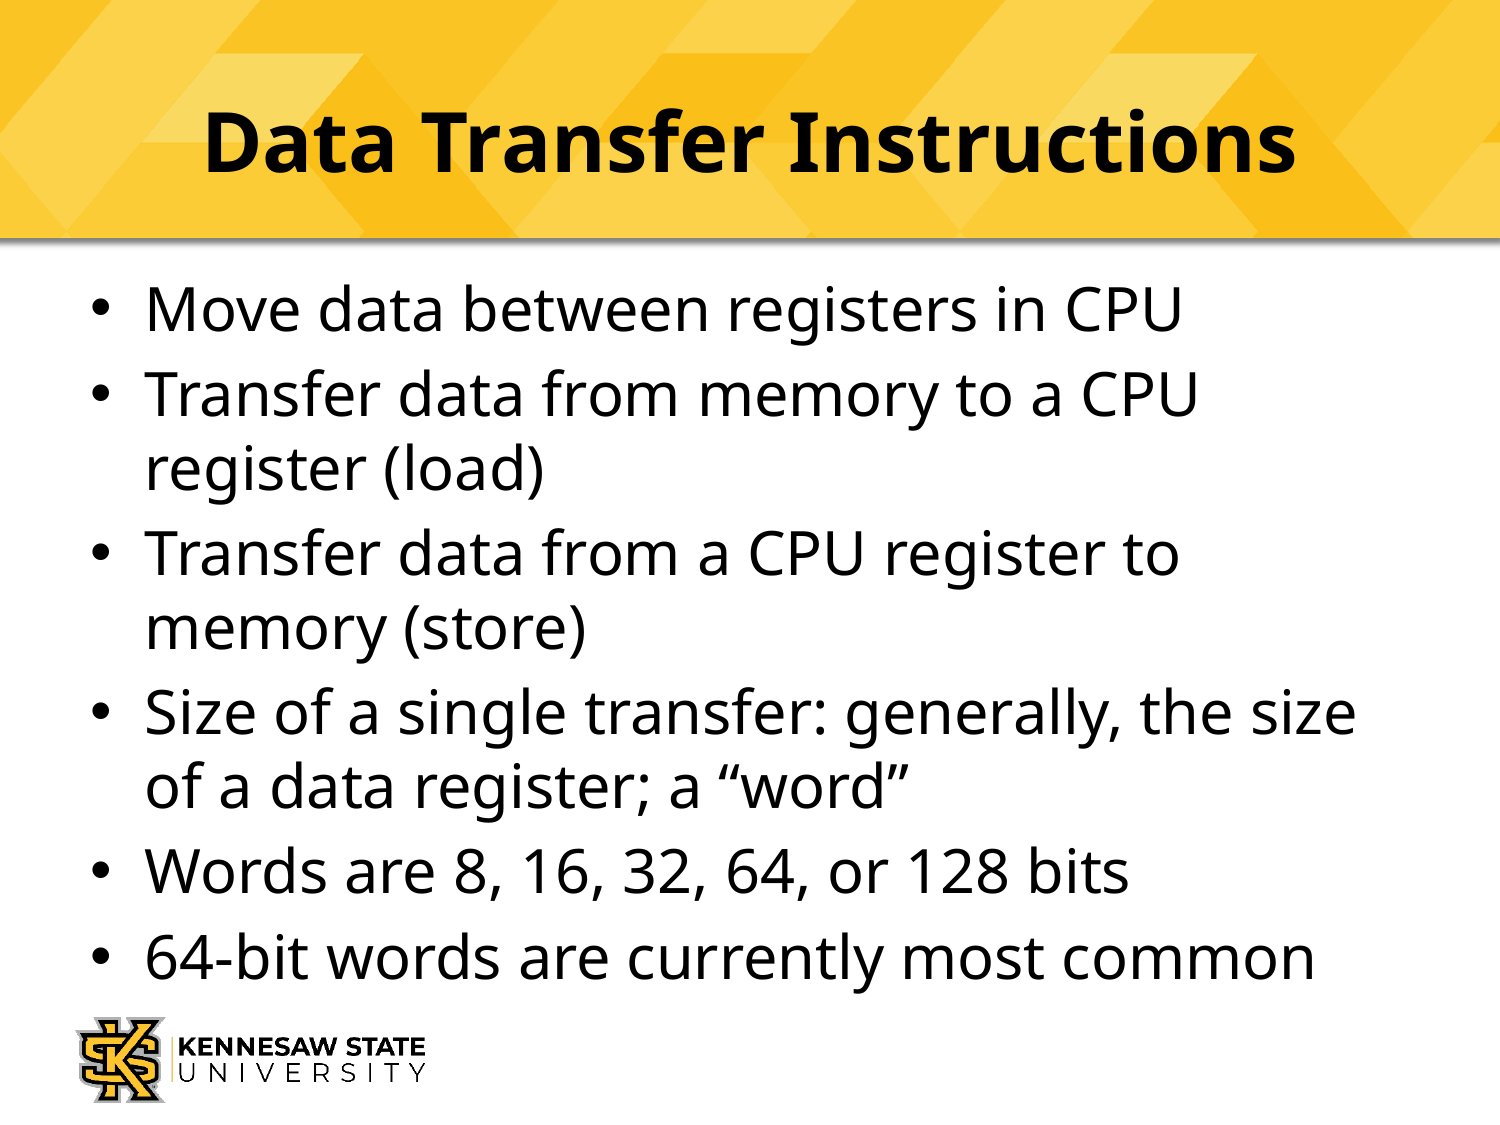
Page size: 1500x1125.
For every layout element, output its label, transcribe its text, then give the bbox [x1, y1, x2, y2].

title Data Transfer Instructions [75, 45, 1425, 233]
list Move data between registers in CPU Transfer data from memory to a CPU register (load) Transfer data from a CPU register to memory (store) Size of a single transfer: generally, the size of a data register; a “word” Words are 8, 16, 32, 64, or 128 bits 64-bit words are currently most common [75, 262, 1425, 1005]
picture [0, 0, 1500, 251]
picture [75, 1017, 425, 1103]
